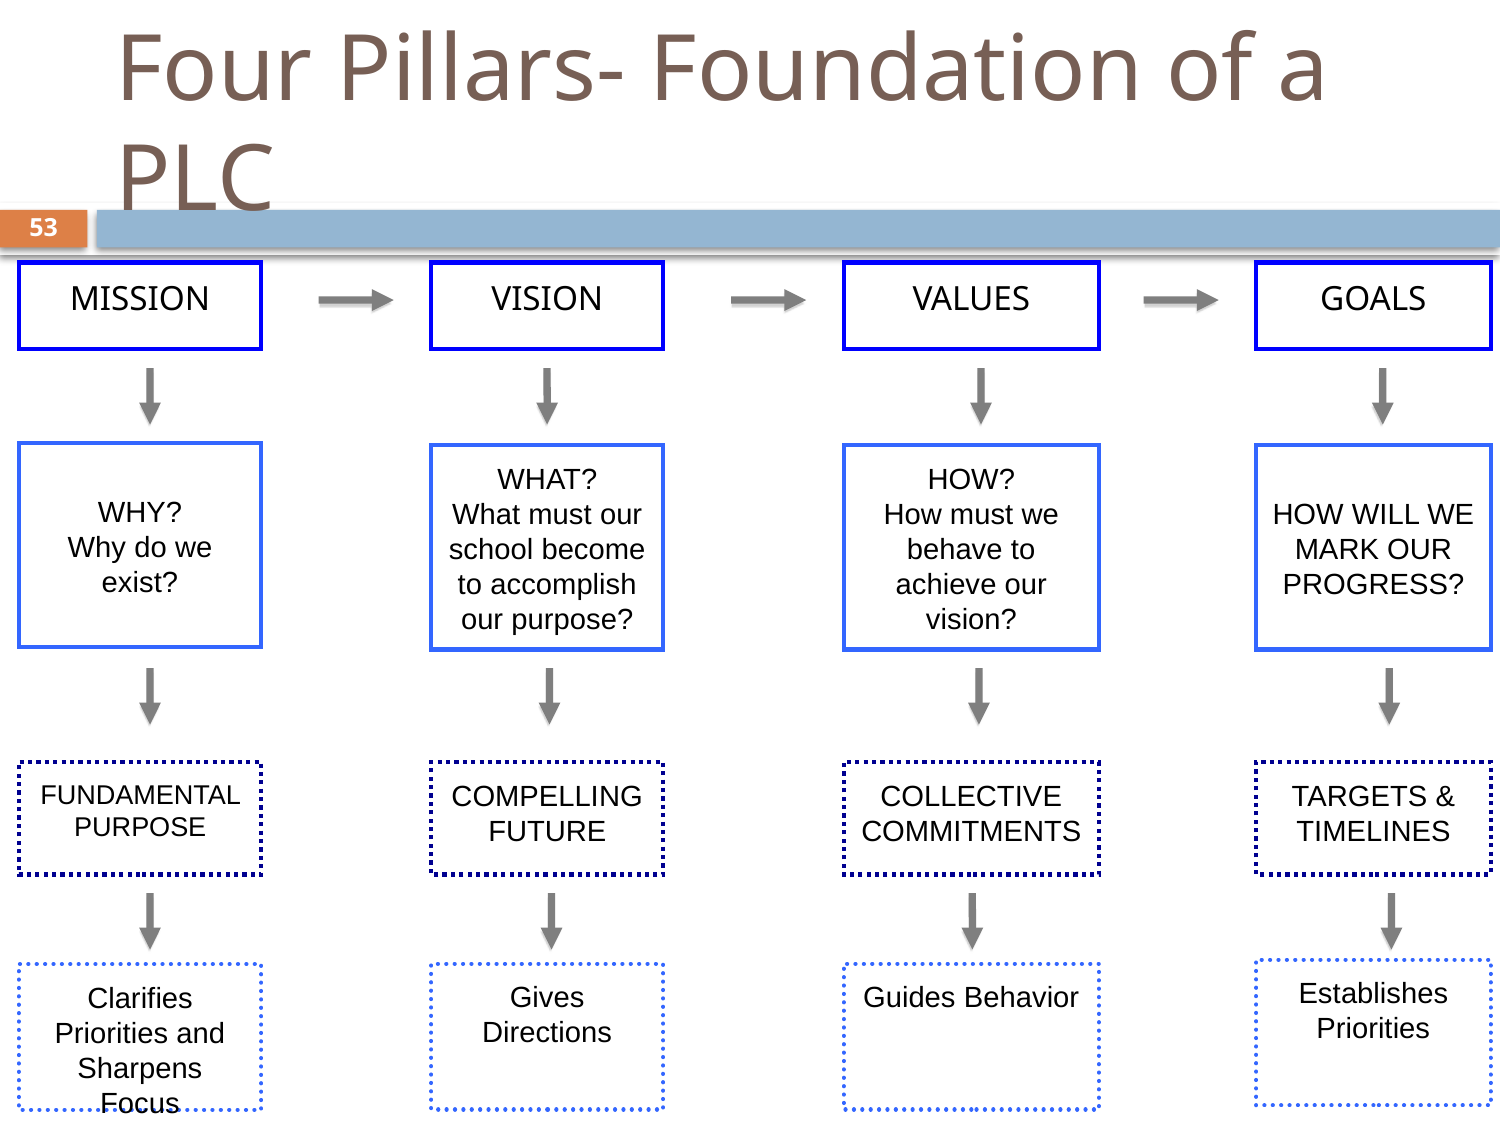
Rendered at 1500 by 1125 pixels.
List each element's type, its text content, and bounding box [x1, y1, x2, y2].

text_box COMPELLING FUTURE [431, 761, 664, 875]
text_box [1143, 293, 1219, 307]
text_box [1383, 668, 1396, 725]
text_box Clarifies Priorities and Sharpens Focus [18, 964, 262, 1110]
text_box COLLECTIVE COMMITMENTS [843, 761, 1099, 875]
text_box VALUES [843, 262, 1099, 349]
text_box MISSION [18, 262, 262, 349]
text_box Establishes Priorities [1256, 959, 1491, 1106]
title Four Pillars- Foundation of a PLC [100, 37, 1439, 201]
text_box [966, 893, 979, 950]
text_box [543, 668, 556, 725]
text_box HOW WILL WE MARK OUR PROGRESS? [1256, 445, 1491, 650]
text_box [143, 668, 157, 725]
text_box TARGETS & TIMELINES [1256, 761, 1491, 875]
text_box [545, 893, 558, 950]
text_box FUNDAMENTAL PURPOSE [18, 761, 262, 875]
text_box GOALS [1256, 262, 1491, 349]
text_box [143, 893, 157, 950]
text_box Gives Directions [431, 963, 664, 1110]
text_box [731, 293, 807, 307]
text_box [143, 368, 157, 425]
text_box HOW? How must we behave to achieve our vision? [843, 445, 1099, 650]
text_box [974, 368, 988, 425]
text_box [318, 293, 394, 307]
text_box Guides Behavior [843, 963, 1099, 1110]
text_box [972, 668, 986, 725]
text_box [1376, 368, 1390, 425]
text_box WHY? Why do we exist? [18, 443, 262, 648]
text_box VISION [431, 262, 664, 349]
slide_number 53 [0, 208, 88, 249]
text_box [540, 368, 554, 425]
text_box WHAT? What must our school become to accomplish our purpose? [431, 445, 664, 650]
text_box [1385, 893, 1398, 950]
